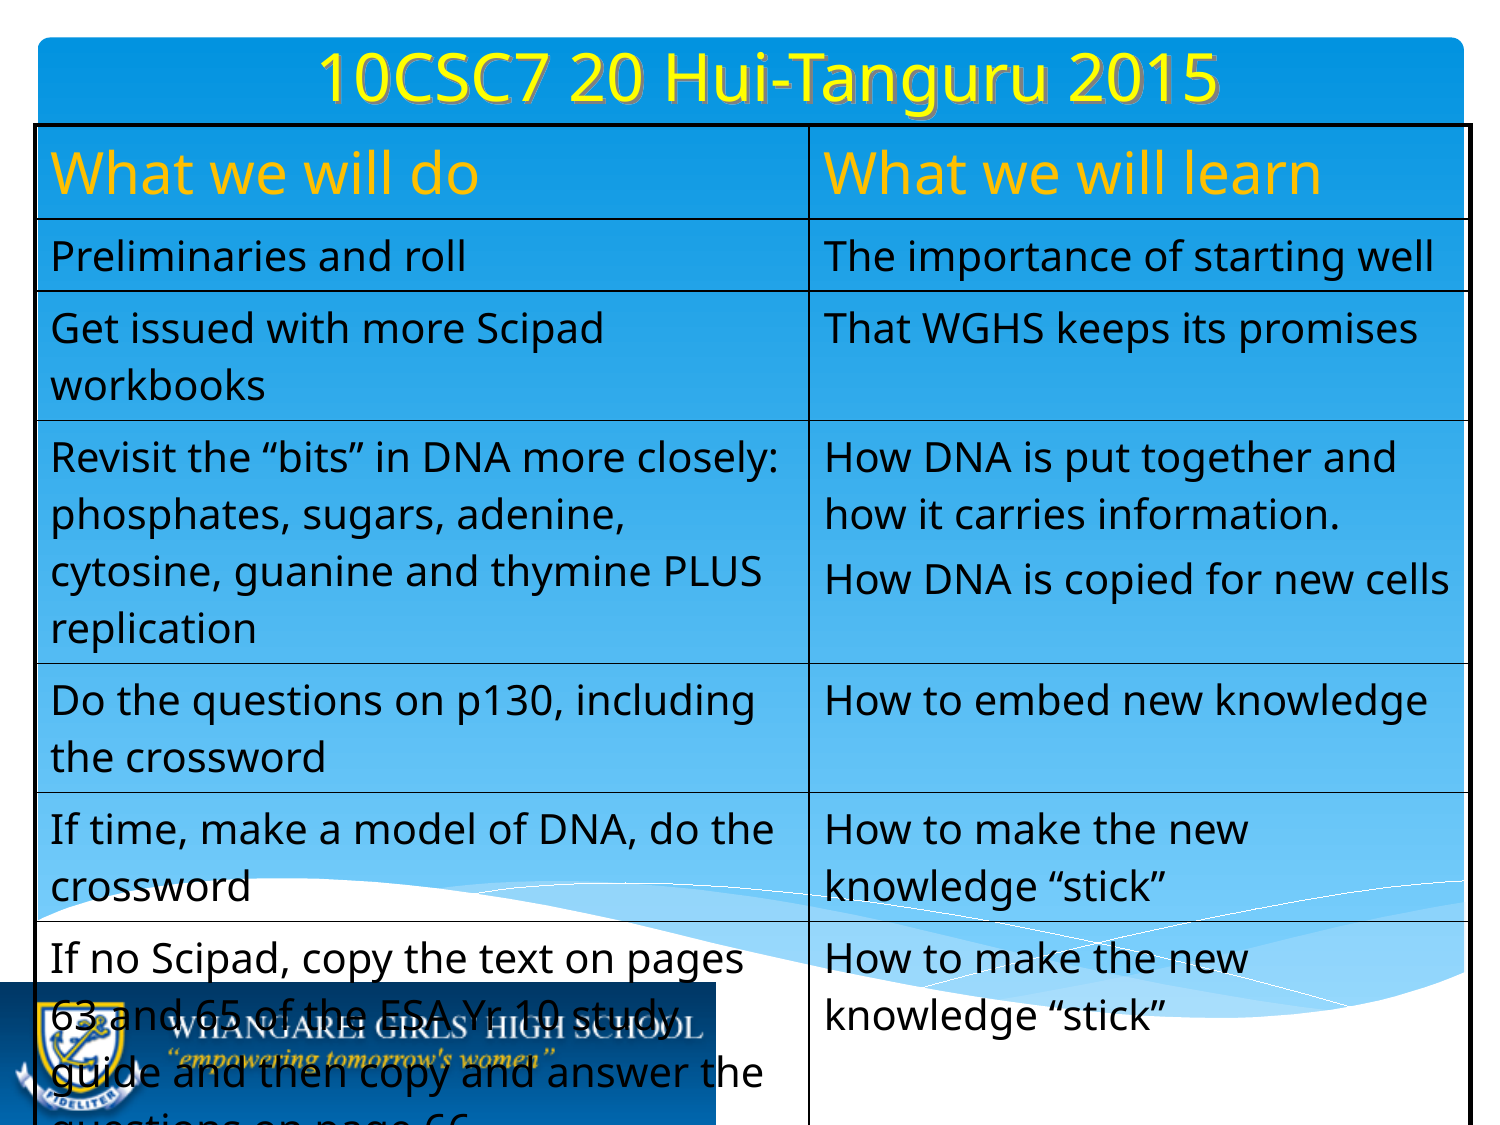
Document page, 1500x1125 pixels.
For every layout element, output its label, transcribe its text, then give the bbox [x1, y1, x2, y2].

table_cell If time, make a model of DNA, do the crossword [37, 793, 808, 921]
table_cell Revisit the “bits” in DNA more closely: phosphates, sugars, adenine, cytosine, guanine and thymine PLUS replication [37, 421, 808, 663]
table_header What we will do [37, 127, 808, 218]
table_cell That WGHS keeps its promises [810, 292, 1468, 420]
table_cell If no Scipad, copy the text on pages 63 and 65 of the ESA Yr 10 study guide and then copy and answer the questions on page 66 [37, 922, 808, 1125]
text_box 10CSC7 20 Hui-Tanguru 2015 [162, 24, 1375, 123]
table_cell Preliminaries and roll [37, 220, 808, 290]
table_cell How to make the new knowledge “stick” [810, 922, 1468, 1125]
table_cell Do the questions on p130, including the crossword [37, 664, 808, 792]
table_cell The importance of starting well [810, 220, 1468, 290]
picture [0, 982, 716, 1125]
table_header What we will learn [810, 127, 1468, 218]
table_cell How to make the new knowledge “stick” [810, 793, 1468, 921]
table_cell Get issued with more Scipad workbooks [37, 292, 808, 420]
table_cell How DNA is put together and how it carries information. How DNA is copied for new cells [810, 421, 1468, 663]
table_cell How to embed new knowledge [810, 664, 1468, 792]
